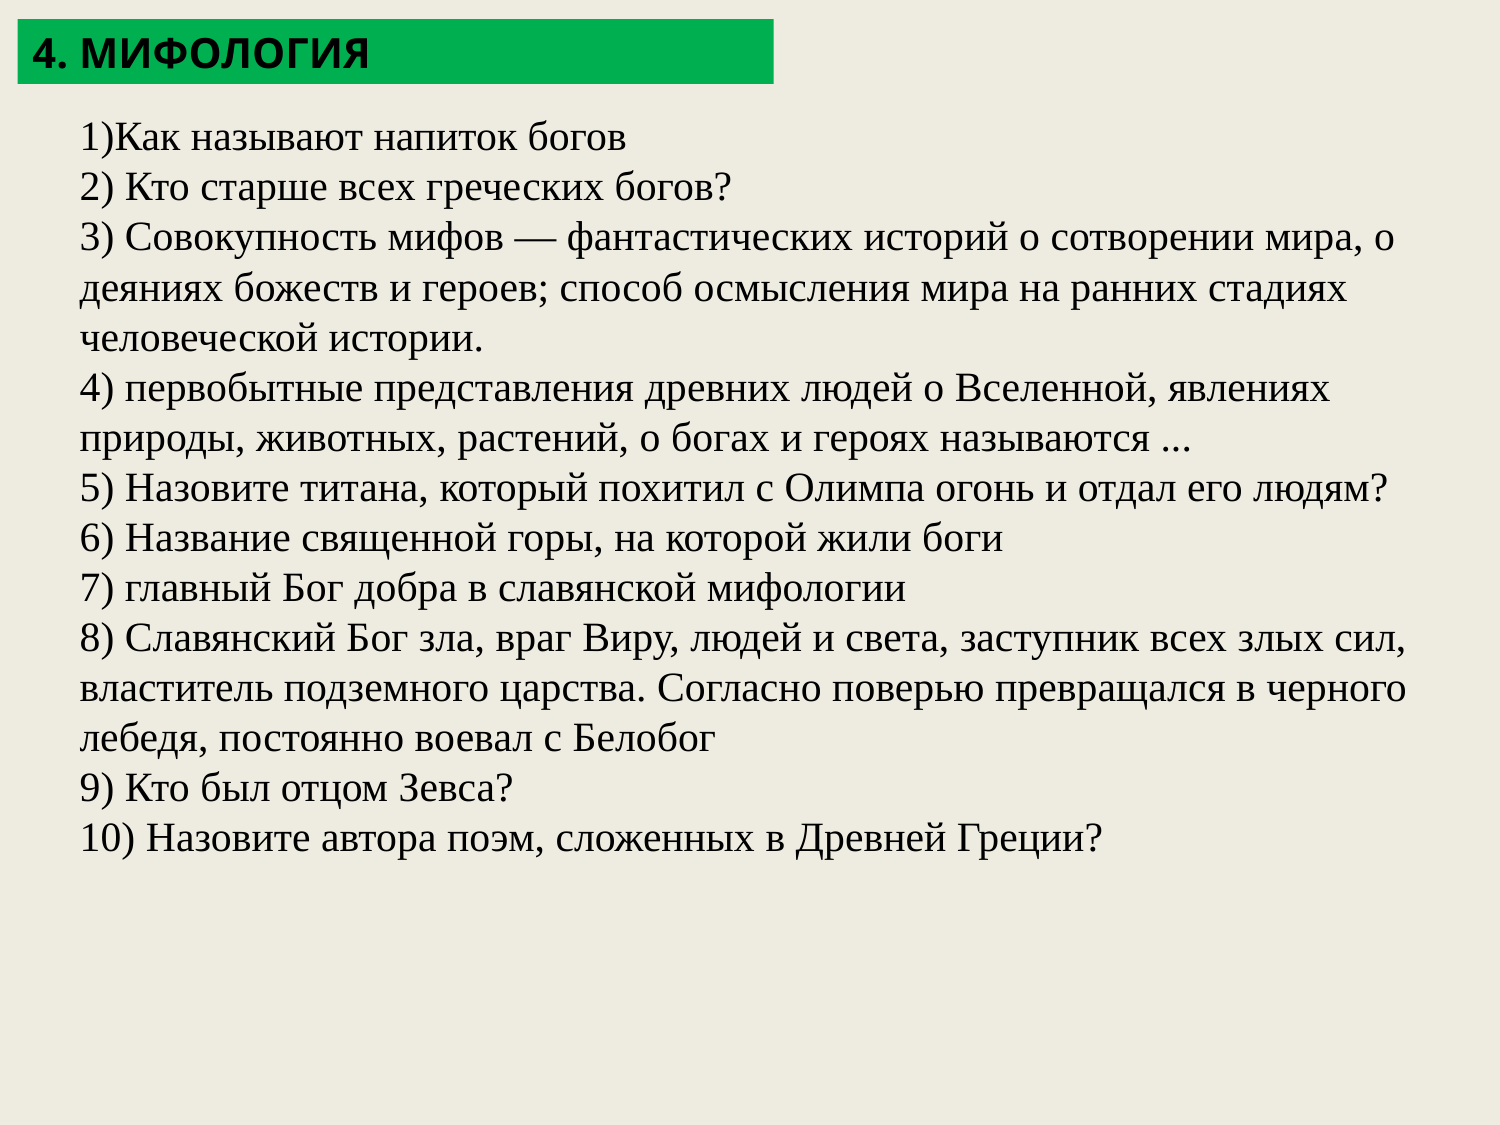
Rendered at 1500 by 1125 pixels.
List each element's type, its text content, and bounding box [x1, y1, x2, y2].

text_box 1)Как называют напиток богов 2) Кто старше всех греческих богов? 3) Совокупность мифов — фантастических историй о сотворении мира, о деяниях божеств и героев; способ осмысления мира на ранних стадиях человеческой истории. 4) первобытные представления древних людей о Вселенной, явлениях природы, животных, растений, о богах и героях называются ... 5) Назовите титана, который похитил с Олимпа огонь и отдал его людям? 6) Название священной горы, на которой жили боги 7) главный Бог добра в славянской мифологии 8) Славянский Бог зла, враг Виру, людей и света, заступник всех злых сил, властитель подземного царства. Согласно поверью превращался в черного лебедя, постоянно воевал с Белобог 9) Кто был отцом Зевса? 10) Назовите автора поэм, сложенных в Древней Греции? [64, 101, 1424, 867]
text_box 4. МИФОЛОГИЯ [17, 19, 774, 84]
